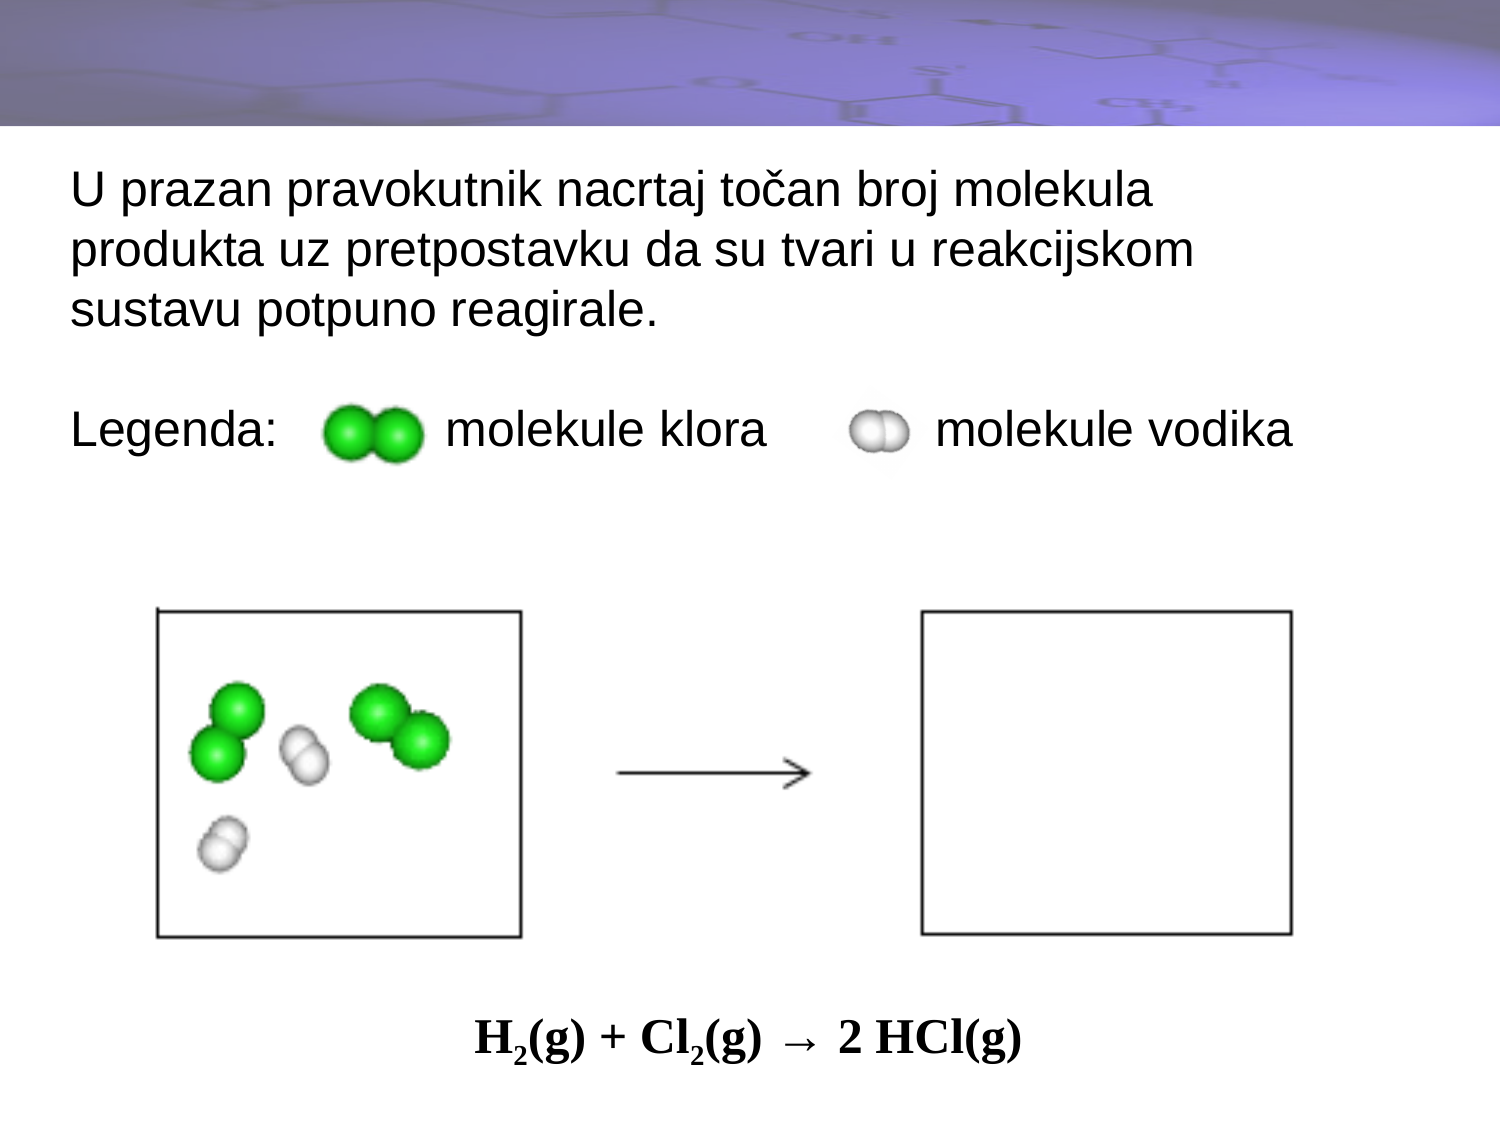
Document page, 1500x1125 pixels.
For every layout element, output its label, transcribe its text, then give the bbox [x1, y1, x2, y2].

picture [304, 366, 445, 498]
picture [832, 385, 929, 480]
text_box U prazan pravokutnik nacrtaj točan broj molekula produkta uz pretpostavku da su tvari u reakcijskom sustavu potpuno reagirale. Legenda: molekule klora molekule vodika [55, 148, 1357, 509]
text_box H2(g) + Cl2(g) → 2 HCl(g) [459, 995, 1079, 1079]
picture [122, 579, 1323, 967]
